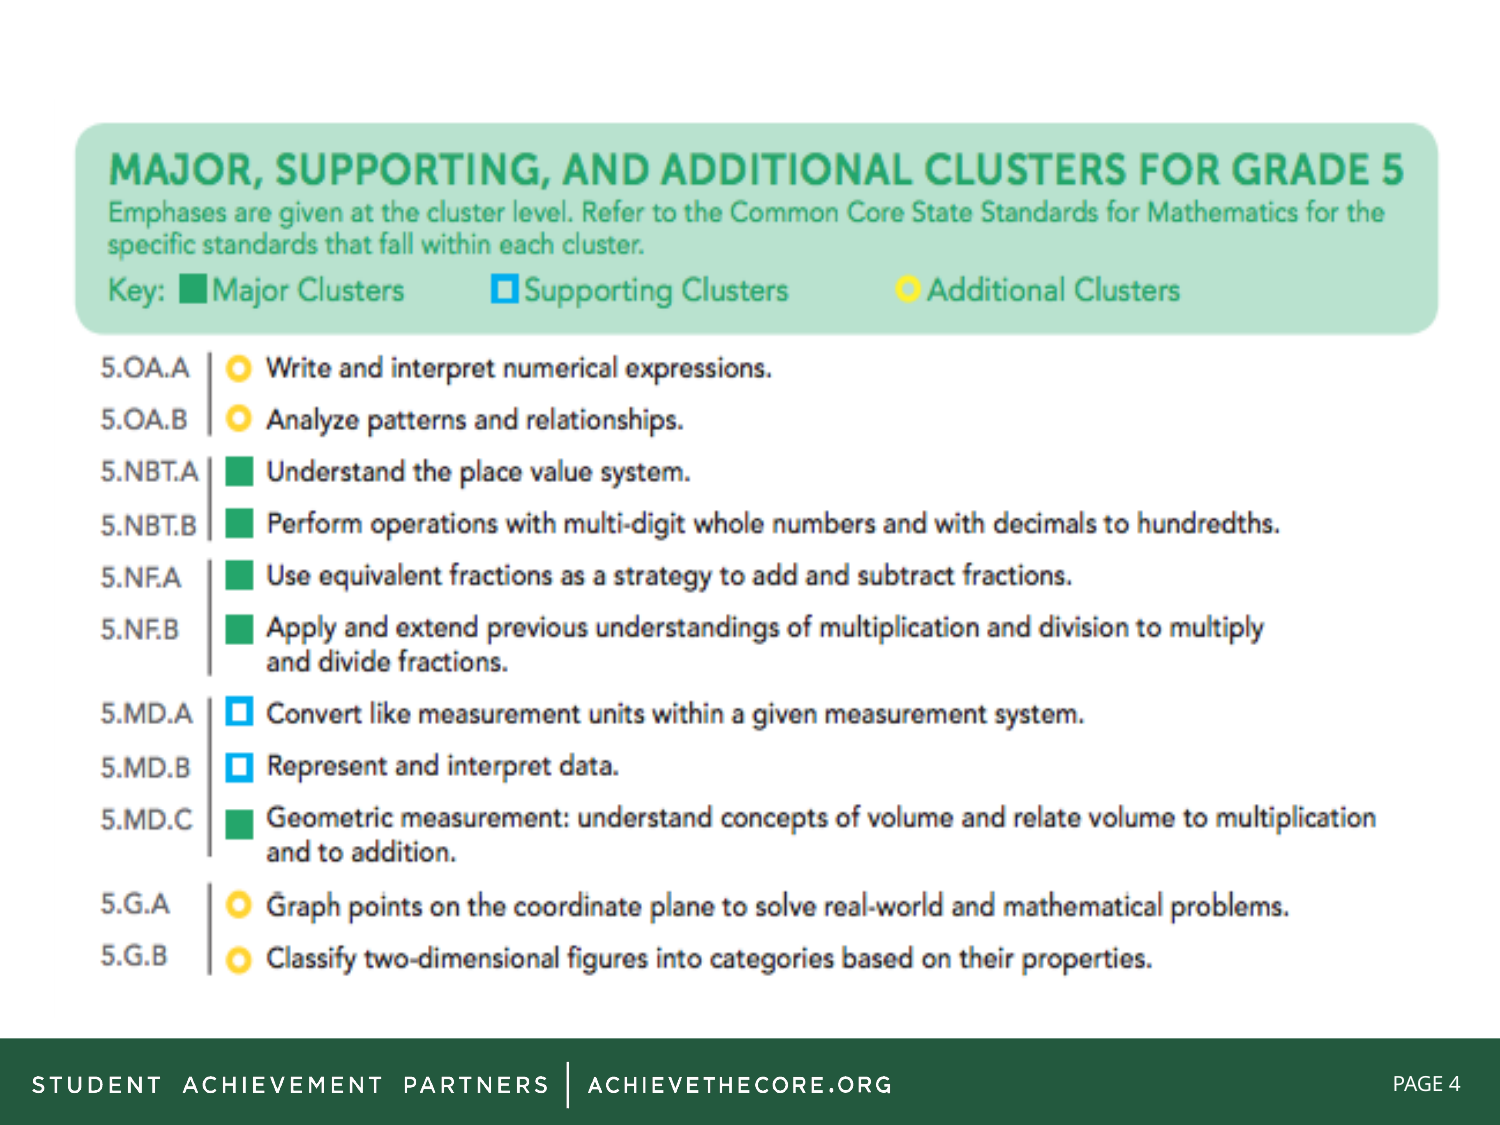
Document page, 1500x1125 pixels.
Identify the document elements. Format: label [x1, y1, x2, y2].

picture [52, 99, 1465, 1019]
picture [12, 1055, 911, 1112]
